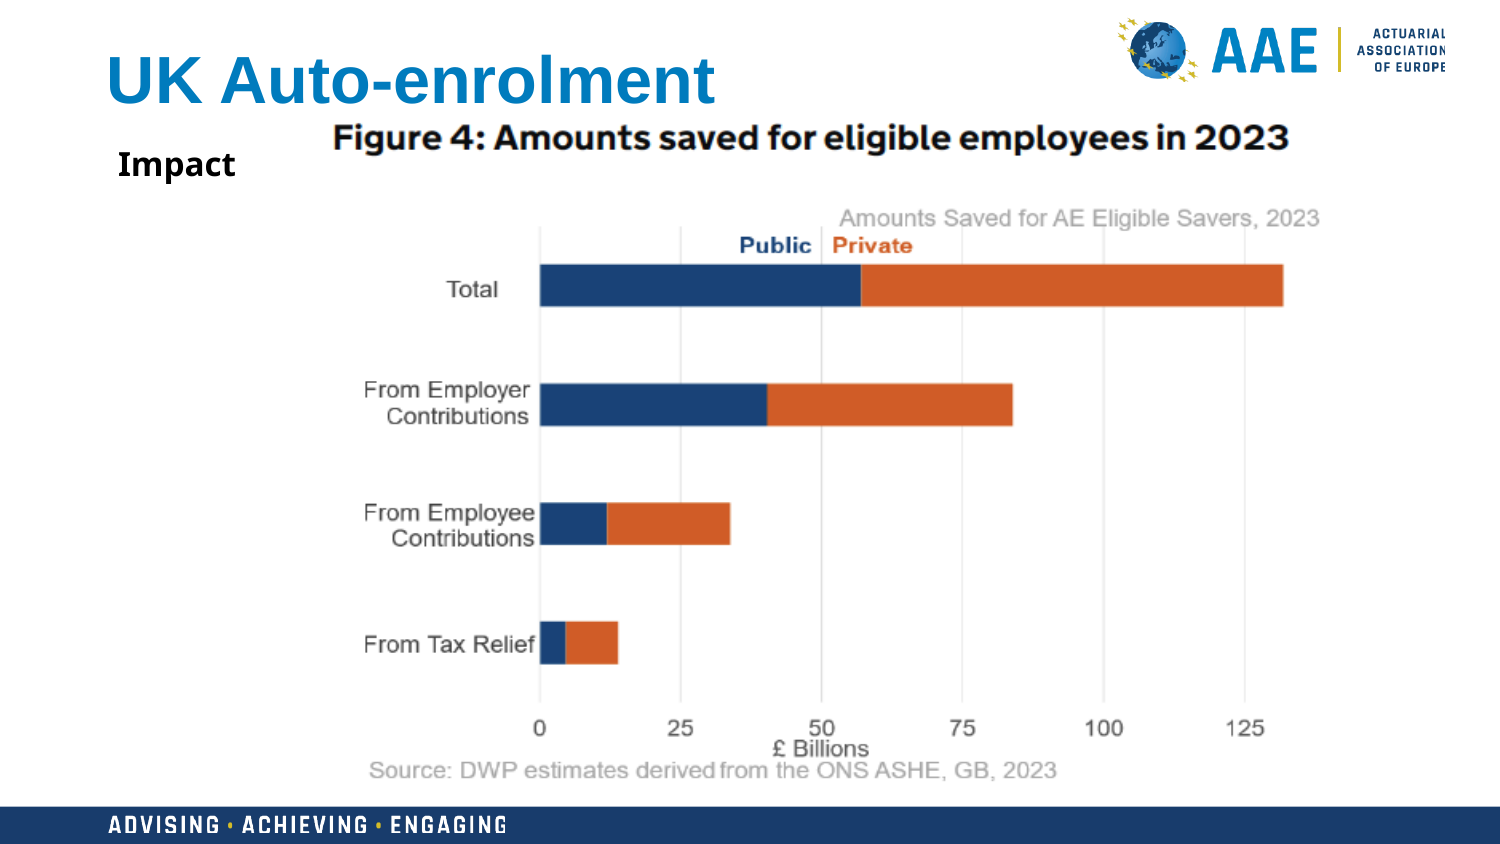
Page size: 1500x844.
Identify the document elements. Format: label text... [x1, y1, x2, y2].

text_box UK Auto-enrolment [106, 36, 1392, 117]
picture [320, 116, 1353, 797]
text_box Impact [106, 137, 315, 189]
